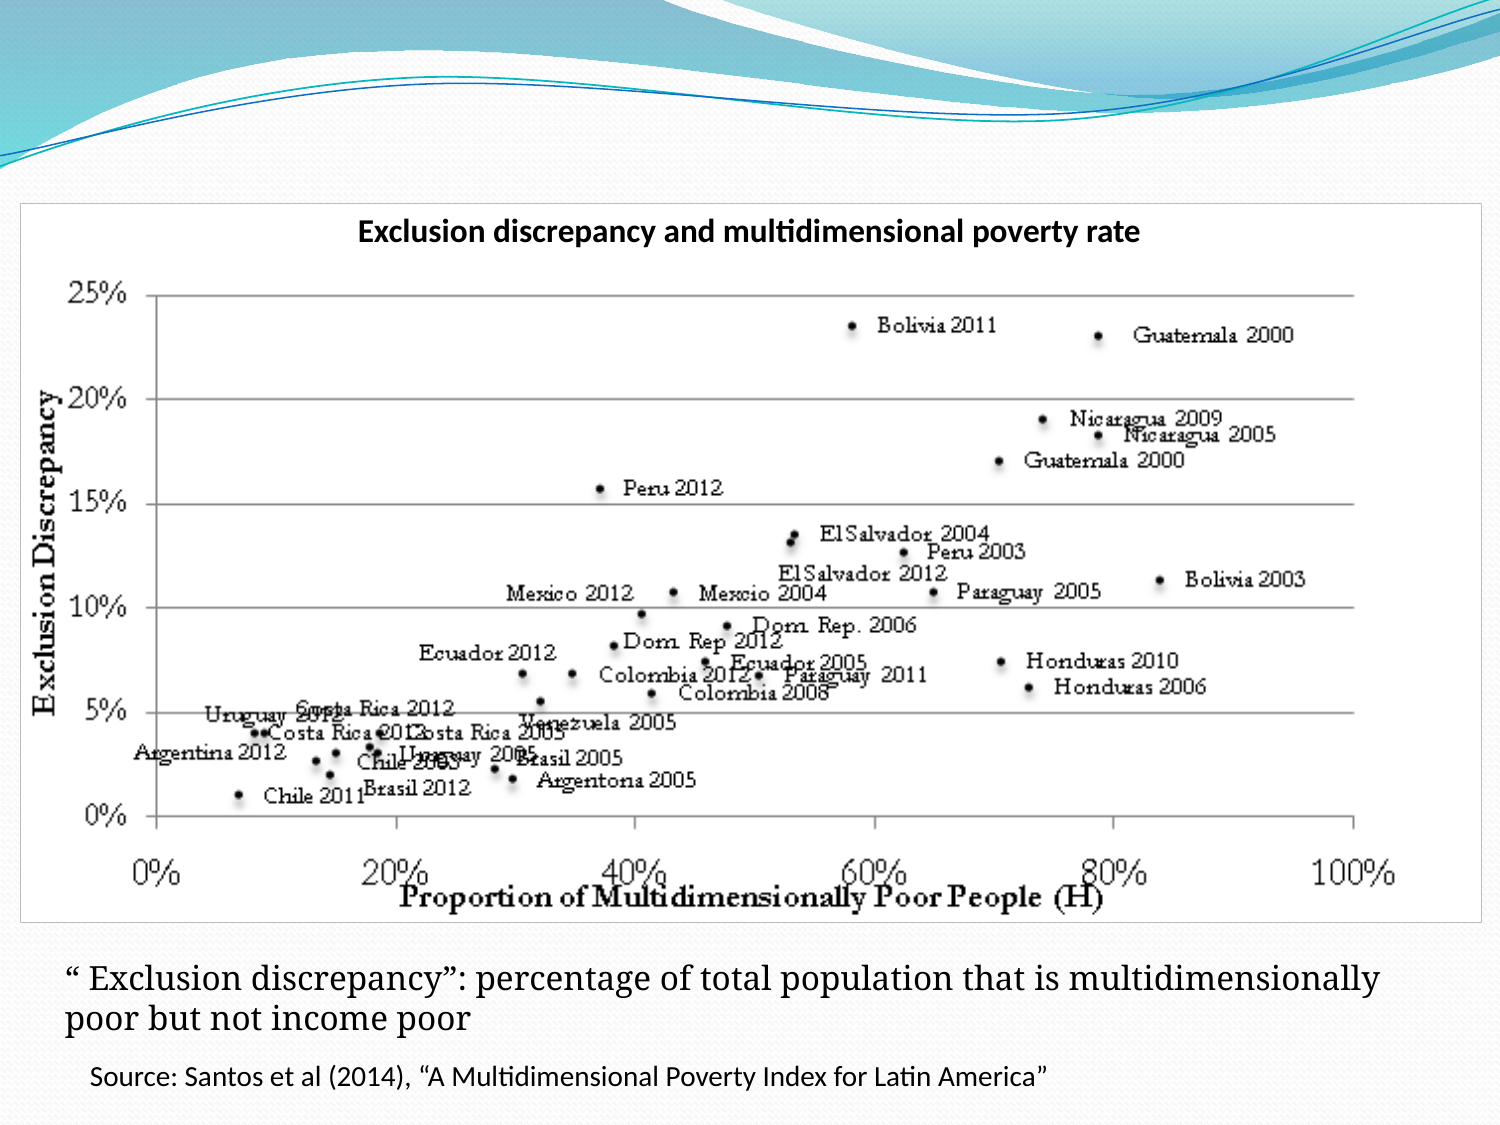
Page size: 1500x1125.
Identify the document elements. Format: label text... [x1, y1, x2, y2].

text_box “ Exclusion discrepancy”: percentage of total population that is multidimensionally poor but not income poor [49, 949, 1413, 1045]
text_box Source: Santos et al (2014), “A Multidimensional Poverty Index for Latin America” [75, 1049, 1313, 1100]
picture [15, 199, 1485, 926]
